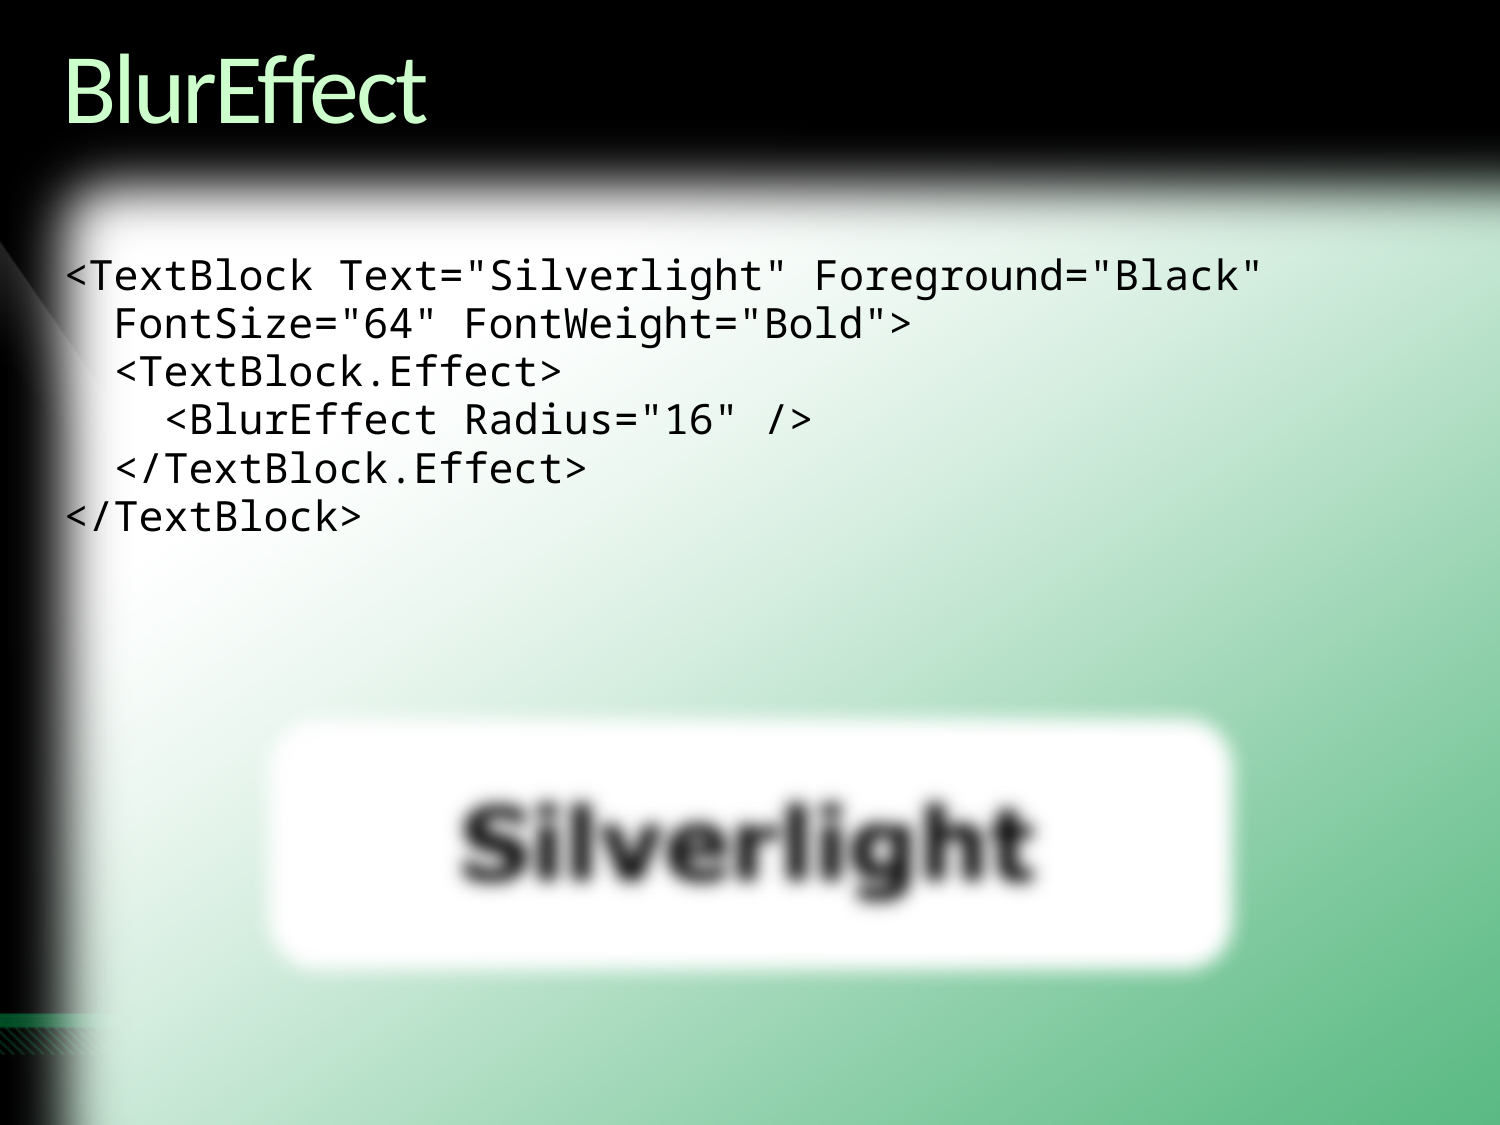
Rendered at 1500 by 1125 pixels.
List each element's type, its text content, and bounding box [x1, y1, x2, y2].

list <TextBlock Text="Silverlight" Foreground="Black" FontSize="64" FontWeight="Bold"> <TextBlock.Effect> <BlurEffect Radius="16" /> </TextBlock.Effect> </TextBlock> [63, 257, 1433, 537]
picture [0, 0, 1500, 1125]
text_box [283, 734, 1220, 956]
title BlurEffect [62, 37, 1438, 147]
